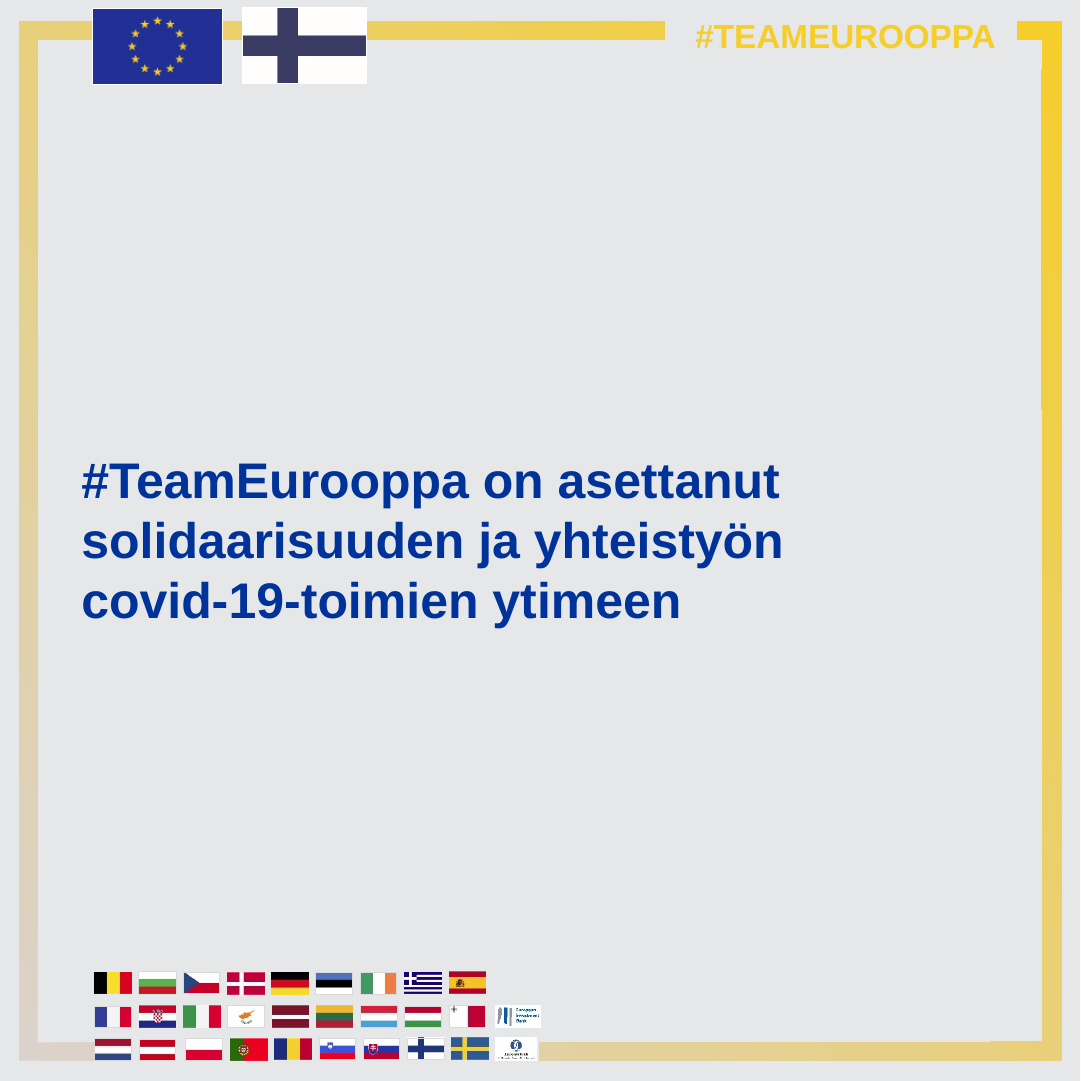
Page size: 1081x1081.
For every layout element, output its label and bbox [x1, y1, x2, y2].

text_box [92, 8, 541, 1061]
picture [0, 0, 1081, 1081]
